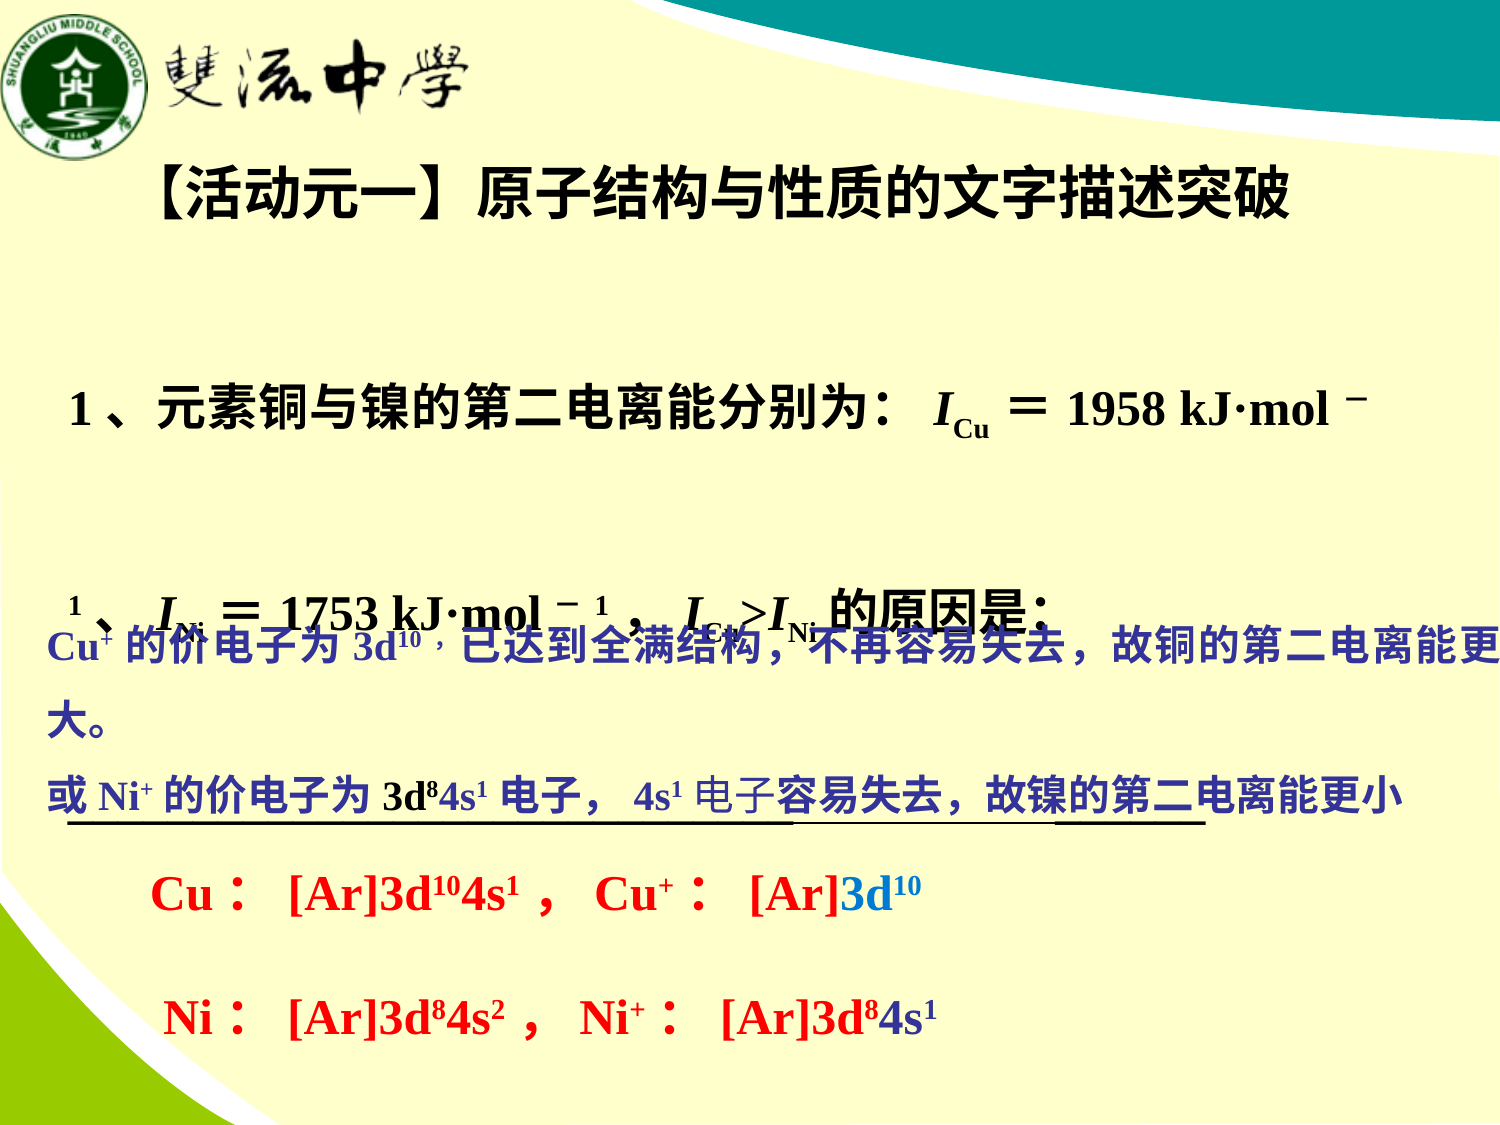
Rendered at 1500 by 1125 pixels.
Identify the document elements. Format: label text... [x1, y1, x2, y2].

text_box 【活动元一】原子结构与性质的文字描述突破 [112, 149, 1471, 234]
text_box Ni：[Ar]3d84s2，Ni+：[Ar]3d84s1 [148, 946, 1009, 1052]
picture [0, 14, 148, 161]
text_box 1、元素铜与镍的第二电离能分别为：ICu＝1958 kJ·mol－1、INi＝1753 kJ·mol－1，ICu>INi的原因是： _____________________________ ______ [53, 751, 1399, 836]
text_box Cu+的价电子为3d10，已达到全满结构，不再容易失去，故铜的第二电离能更大。 或Ni+的价电子为3d84s1电子，4s1电子容易失去，故镍的第二电离能更小 [31, 586, 1500, 751]
picture [159, 21, 491, 138]
text_box 1、元素铜与镍的第二电离能分别为：ICu＝1958 kJ·mol－1、INi＝1753 kJ·mol－1，ICu>INi的原因是： _____________________________ ______ [53, 231, 1399, 586]
text_box Cu：[Ar]3d104s1，Cu+：[Ar]3d10 [135, 822, 1051, 928]
